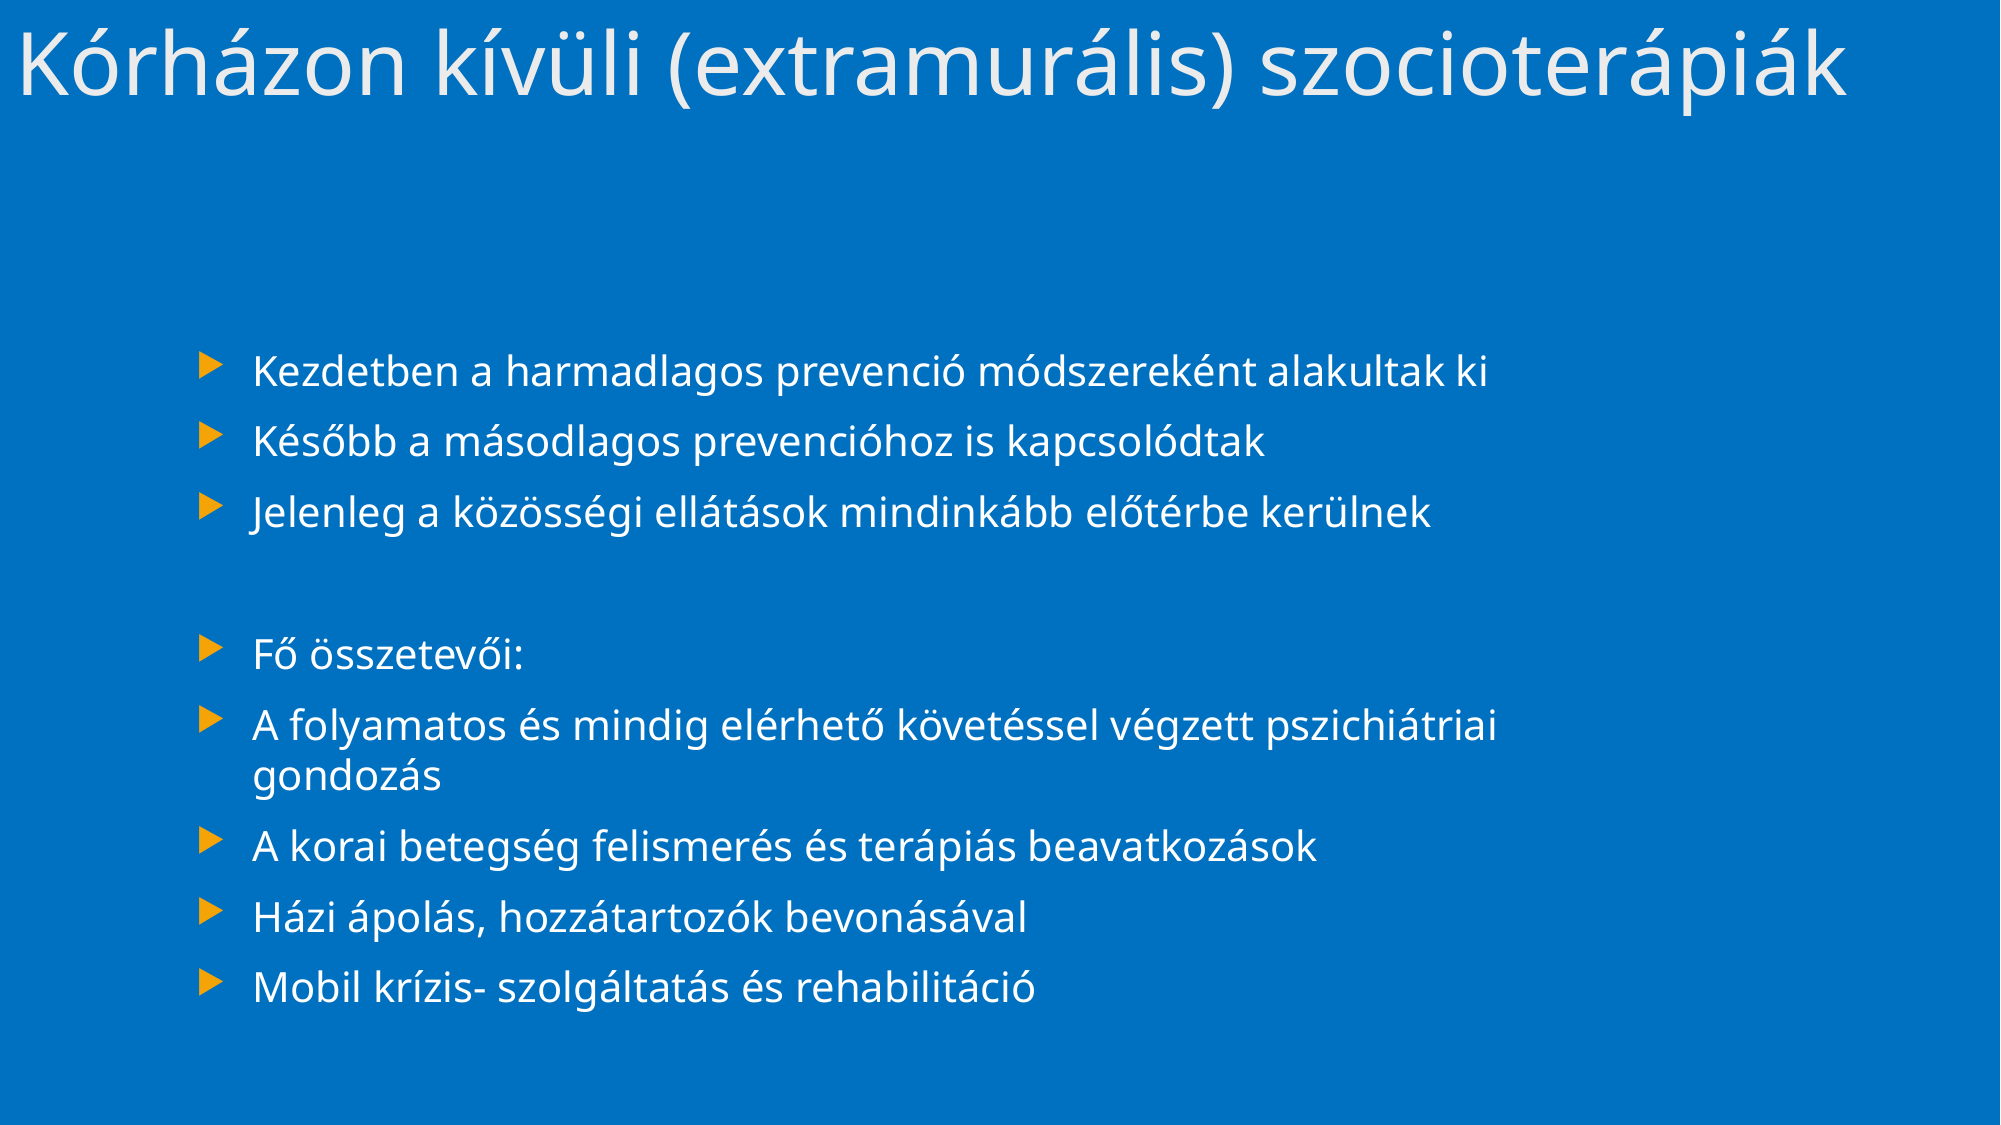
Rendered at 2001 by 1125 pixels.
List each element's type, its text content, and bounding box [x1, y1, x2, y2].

list Kezdetben a harmadlagos prevenció módszereként alakultak ki Később a másodlagos prevencióhoz is kapcsolódtak Jelenleg a közösségi ellátások mindinkább előtérbe kerülnek Fő összetevői: A folyamatos és mindig elérhető követéssel végzett pszichiátriai gondozás A korai betegség felismerés és terápiás beavatkozások Házi ápolás, hozzátartozók bevonásával Mobil krízis- szolgáltatás és rehabilitáció [181, 336, 1649, 1025]
title Kórházon kívüli (extramurális) szocioterápiák [0, 0, 1935, 230]
